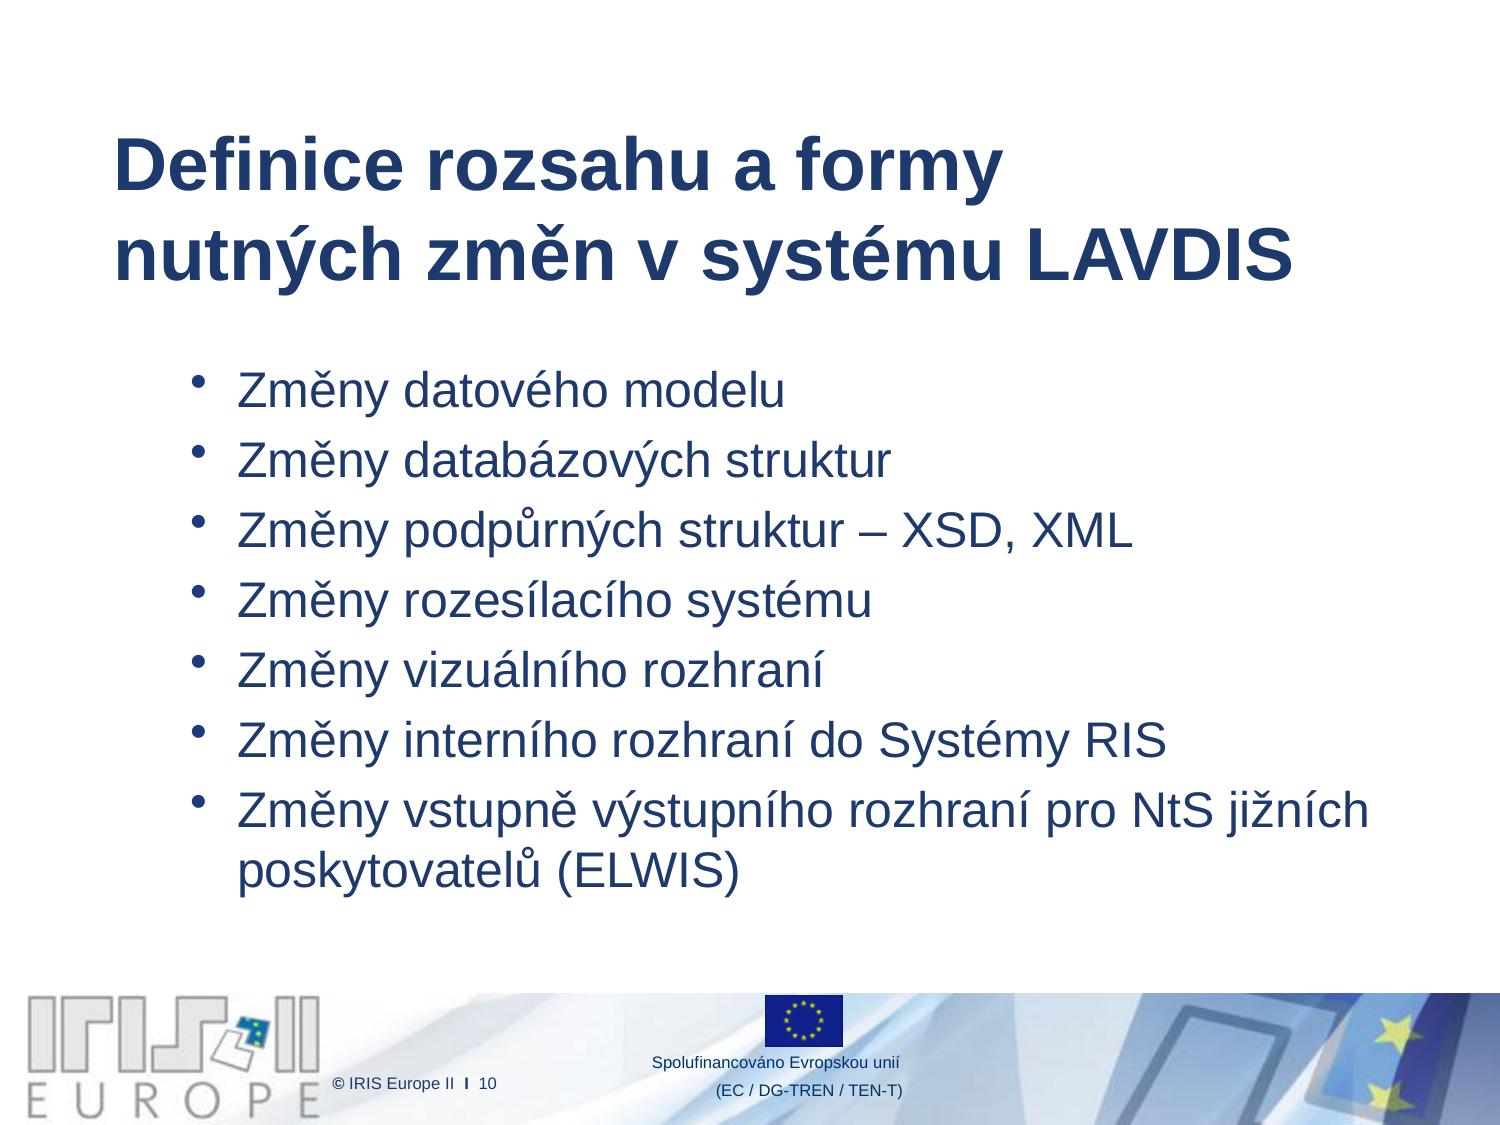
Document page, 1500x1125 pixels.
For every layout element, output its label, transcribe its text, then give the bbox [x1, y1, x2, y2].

list Změny datového modelu Změny databázových struktur Změny podpůrných struktur – XSD, XML Změny rozesílacího systému Změny vizuálního rozhraní Změny interního rozhraní do Systémy RIS Změny vstupně výstupního rozhraní pro NtS jižních poskytovatelů (ELWIS) [100, 349, 1400, 953]
picture [0, 993, 1500, 1125]
title Definice rozsahu a formy nutných změn v systému LAVDIS [98, 152, 1398, 260]
